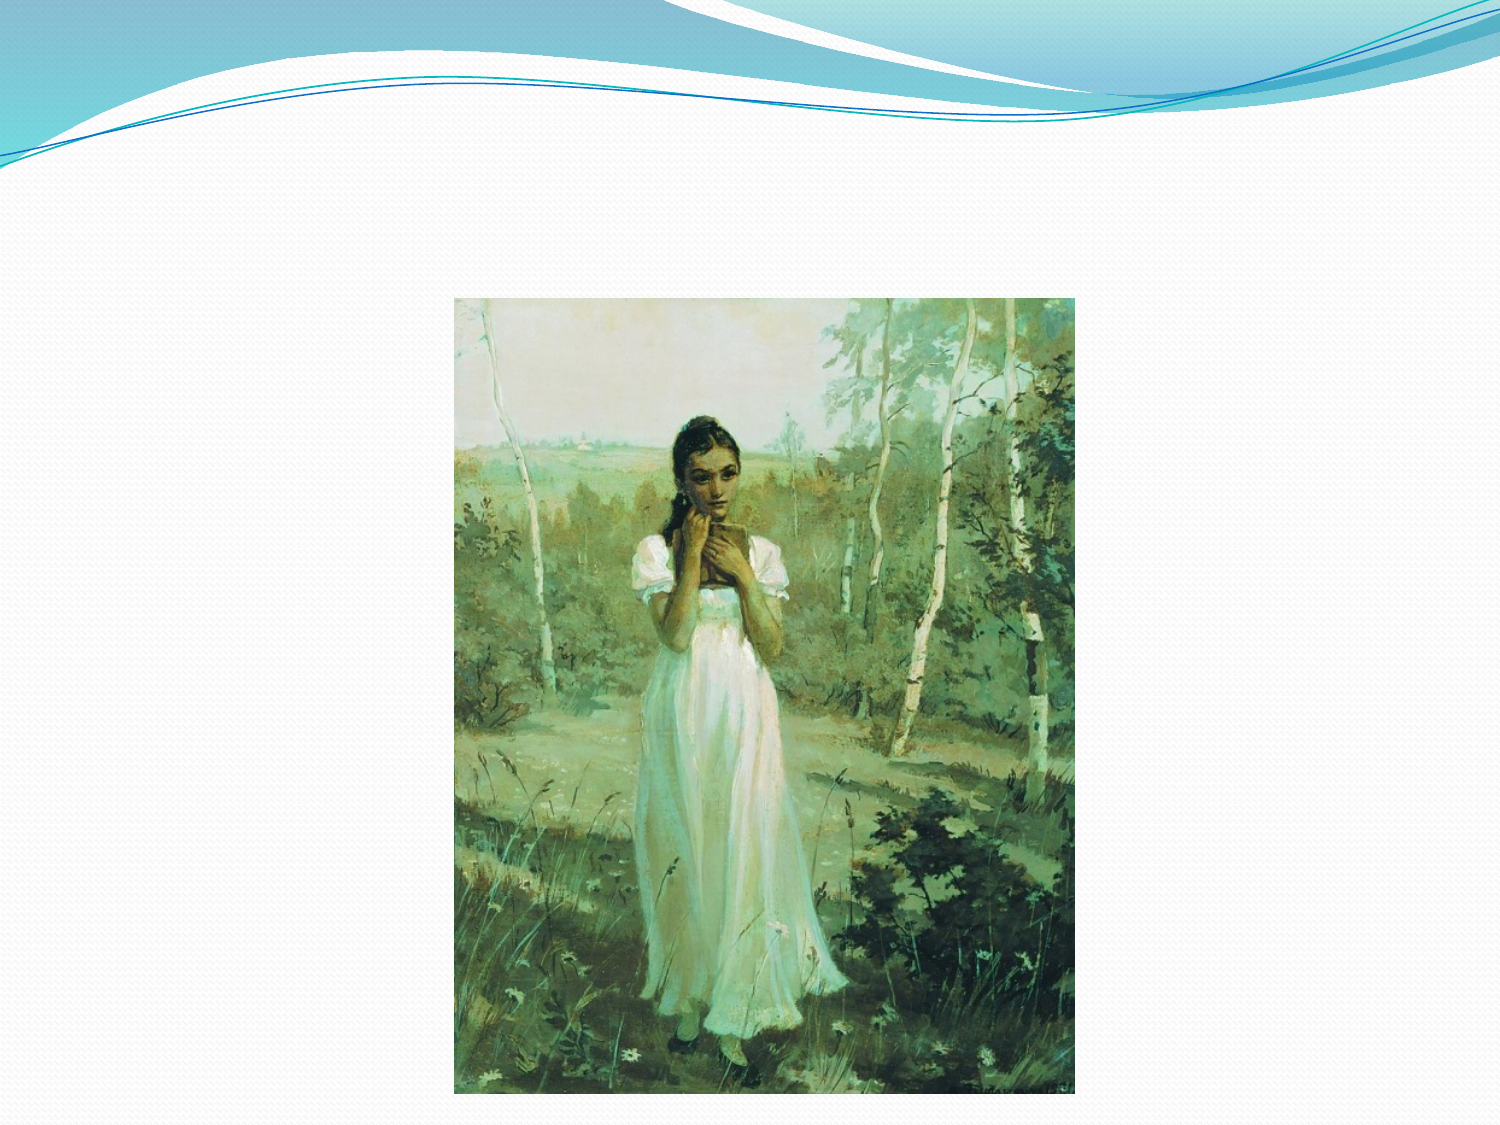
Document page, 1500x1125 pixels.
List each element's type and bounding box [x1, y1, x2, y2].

list [454, 298, 1076, 1095]
